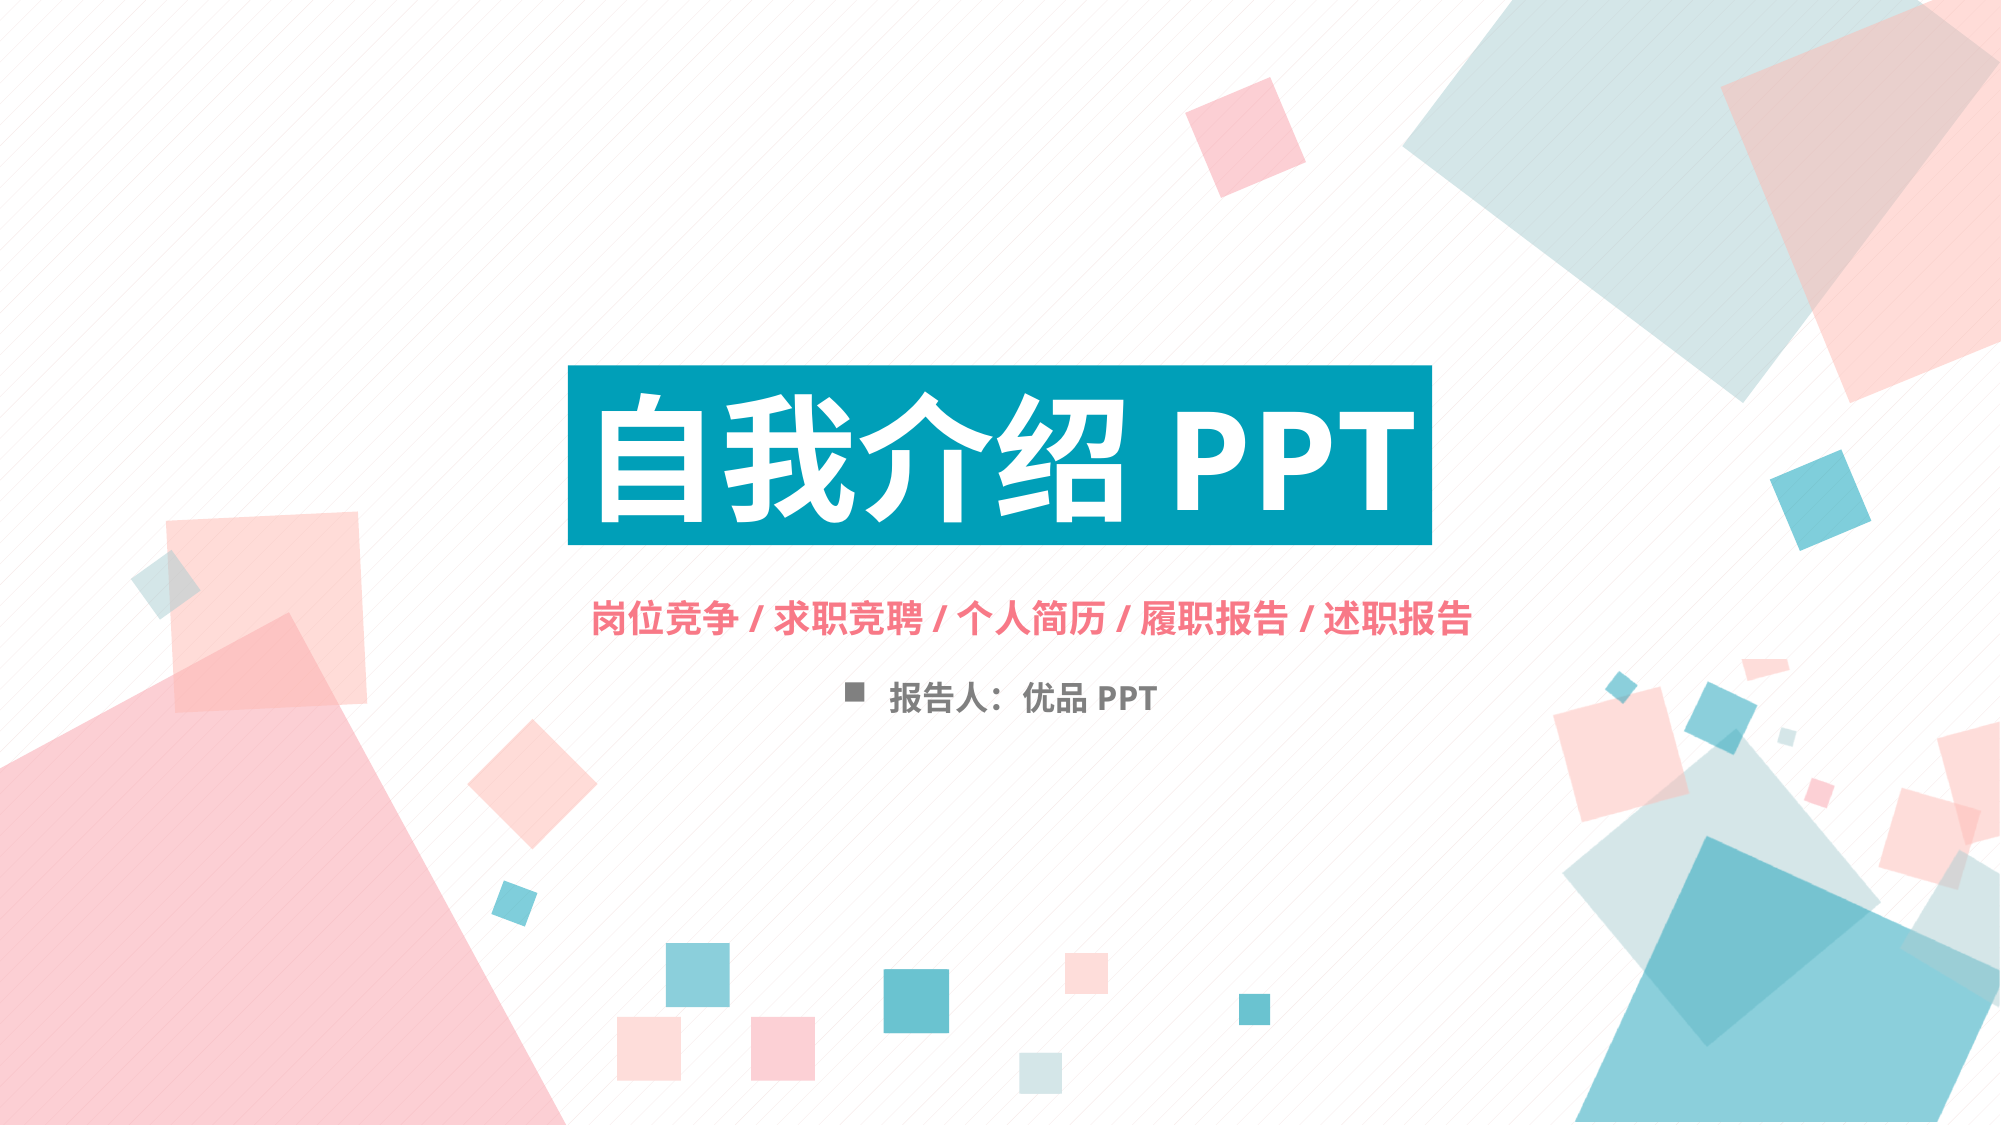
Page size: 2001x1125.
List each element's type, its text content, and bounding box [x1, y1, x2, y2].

text_box 自我介绍PPT [567, 365, 1433, 546]
text_box [665, 942, 731, 1008]
text_box [1066, 952, 1109, 995]
text_box [1238, 993, 1271, 1026]
text_box 岗位竞争/求职竞聘/个人简历/履职报告/述职报告 [575, 587, 1508, 648]
text_box [884, 968, 950, 1034]
text_box [1020, 1052, 1063, 1095]
picture [1537, 659, 2000, 1122]
text_box [750, 1016, 816, 1082]
text_box 报告人：优品PPT [729, 649, 1271, 725]
text_box [616, 1016, 682, 1082]
